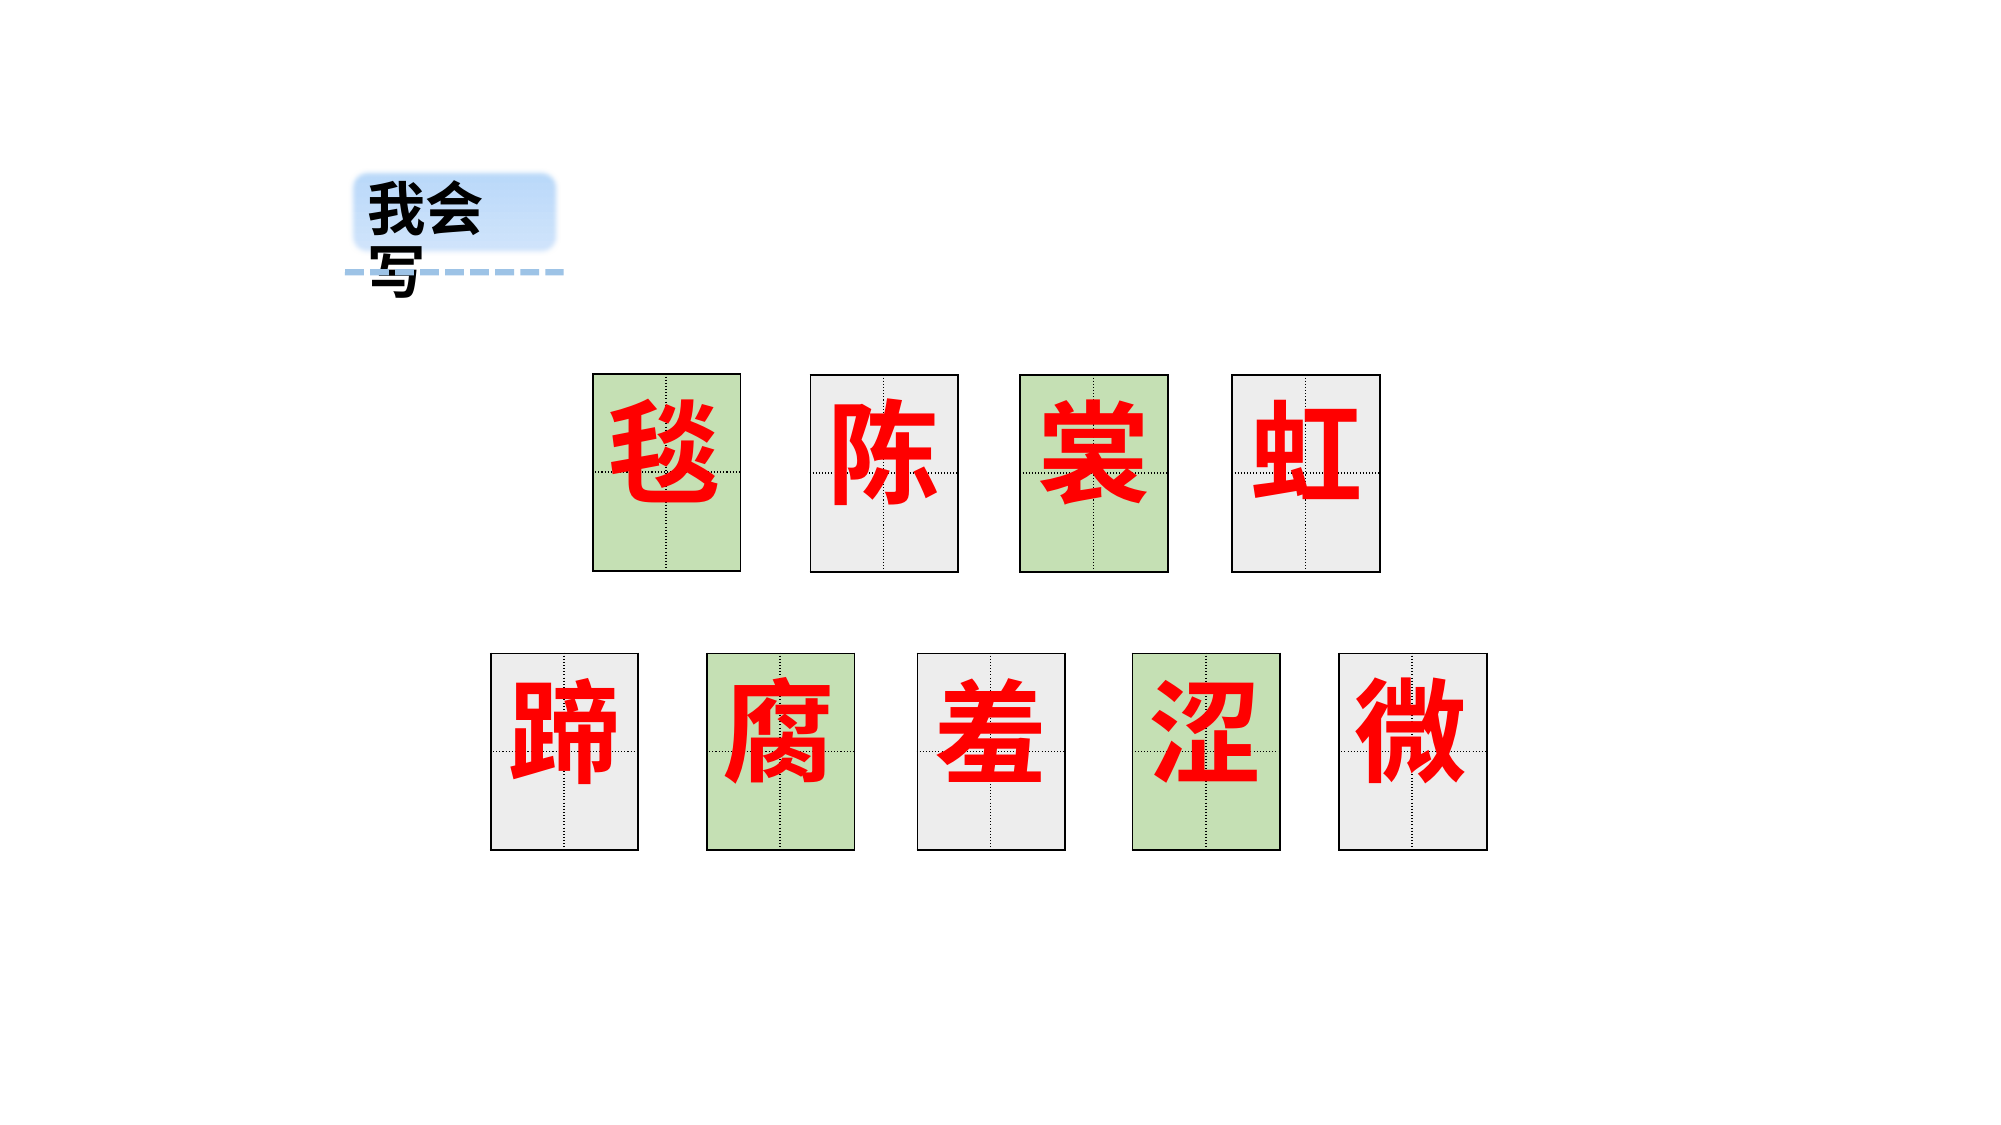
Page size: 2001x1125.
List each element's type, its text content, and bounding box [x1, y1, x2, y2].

table_cell [1133, 805, 1206, 849]
table_cell [918, 751, 991, 849]
text_box 虹 [1235, 375, 1378, 526]
table_cell [1093, 474, 1167, 571]
table_cell [1340, 804, 1412, 849]
table_cell [991, 752, 1064, 849]
table_cell [708, 804, 780, 849]
text_box 涩 [1133, 654, 1276, 805]
table_cell [492, 751, 564, 849]
text_box 微 [1340, 653, 1483, 804]
text_box 腐 [708, 653, 851, 804]
table_cell [1206, 751, 1279, 849]
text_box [344, 168, 564, 273]
table_cell [780, 751, 854, 849]
table_cell [594, 526, 666, 570]
text_box 蹄 [493, 654, 636, 805]
text_box 陈 [813, 375, 956, 526]
text_box 毯 [594, 375, 737, 526]
table_cell [883, 474, 957, 571]
table_cell [564, 752, 637, 849]
table_cell [1233, 473, 1305, 571]
table_cell [1021, 473, 1093, 571]
text_box 羞 [920, 655, 1063, 805]
table_cell [1412, 751, 1486, 849]
table_cell [811, 473, 883, 571]
table_cell [1305, 474, 1379, 571]
text_box 裳 [1023, 375, 1166, 526]
table_cell [666, 472, 740, 570]
